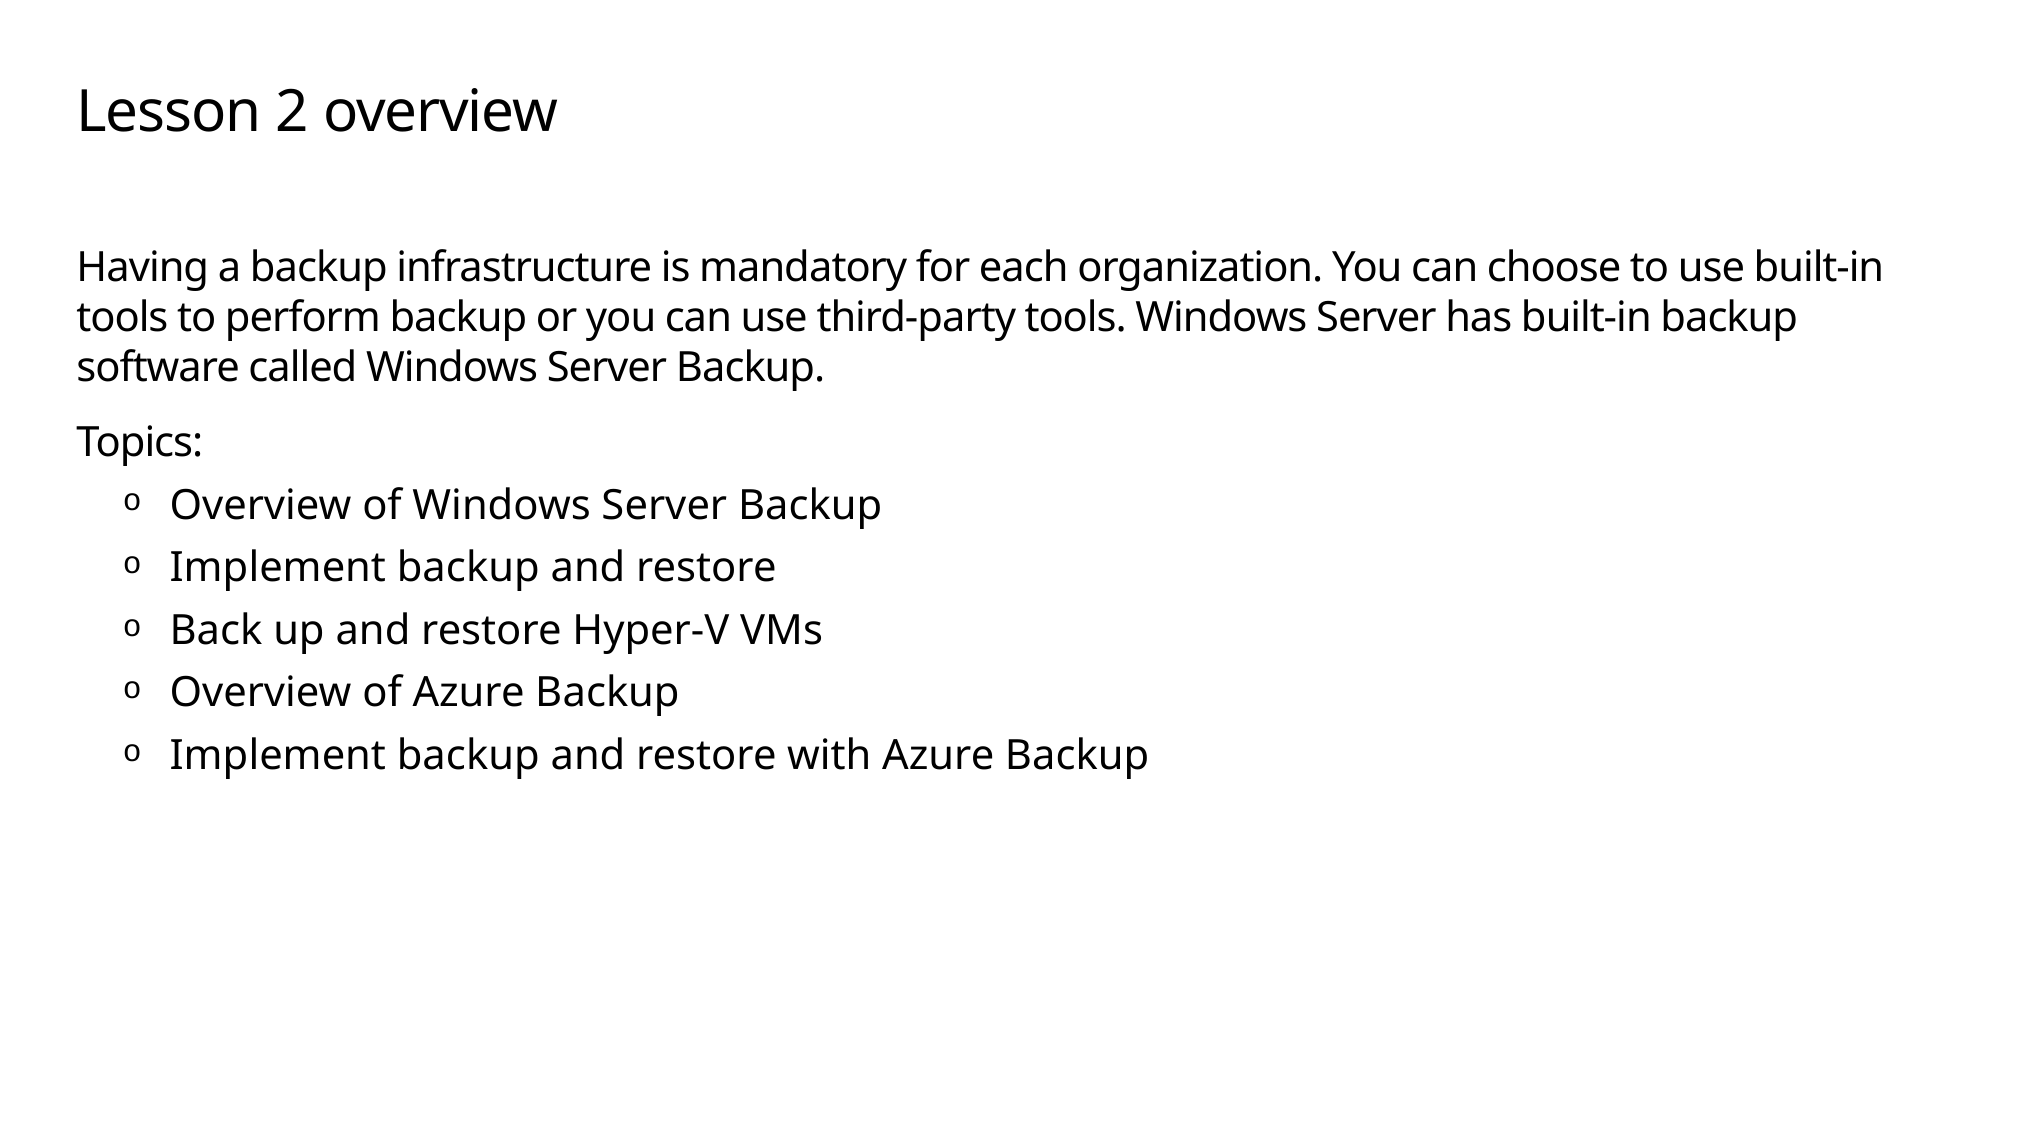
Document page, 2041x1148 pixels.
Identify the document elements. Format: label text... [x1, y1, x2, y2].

title Lesson 2 overview [76, 81, 1968, 149]
list Having a backup infrastructure is mandatory for each organization. You can choose to use built-in tools to perform backup or you can use third-party tools. Windows Server has built-in backup software called Windows Server Backup. Topics: Overview of Windows Server Backup Implement backup and restore Back up and restore Hyper-V VMs Overview of Azure Backup Implement backup and restore with Azure Backup [76, 240, 1968, 1074]
